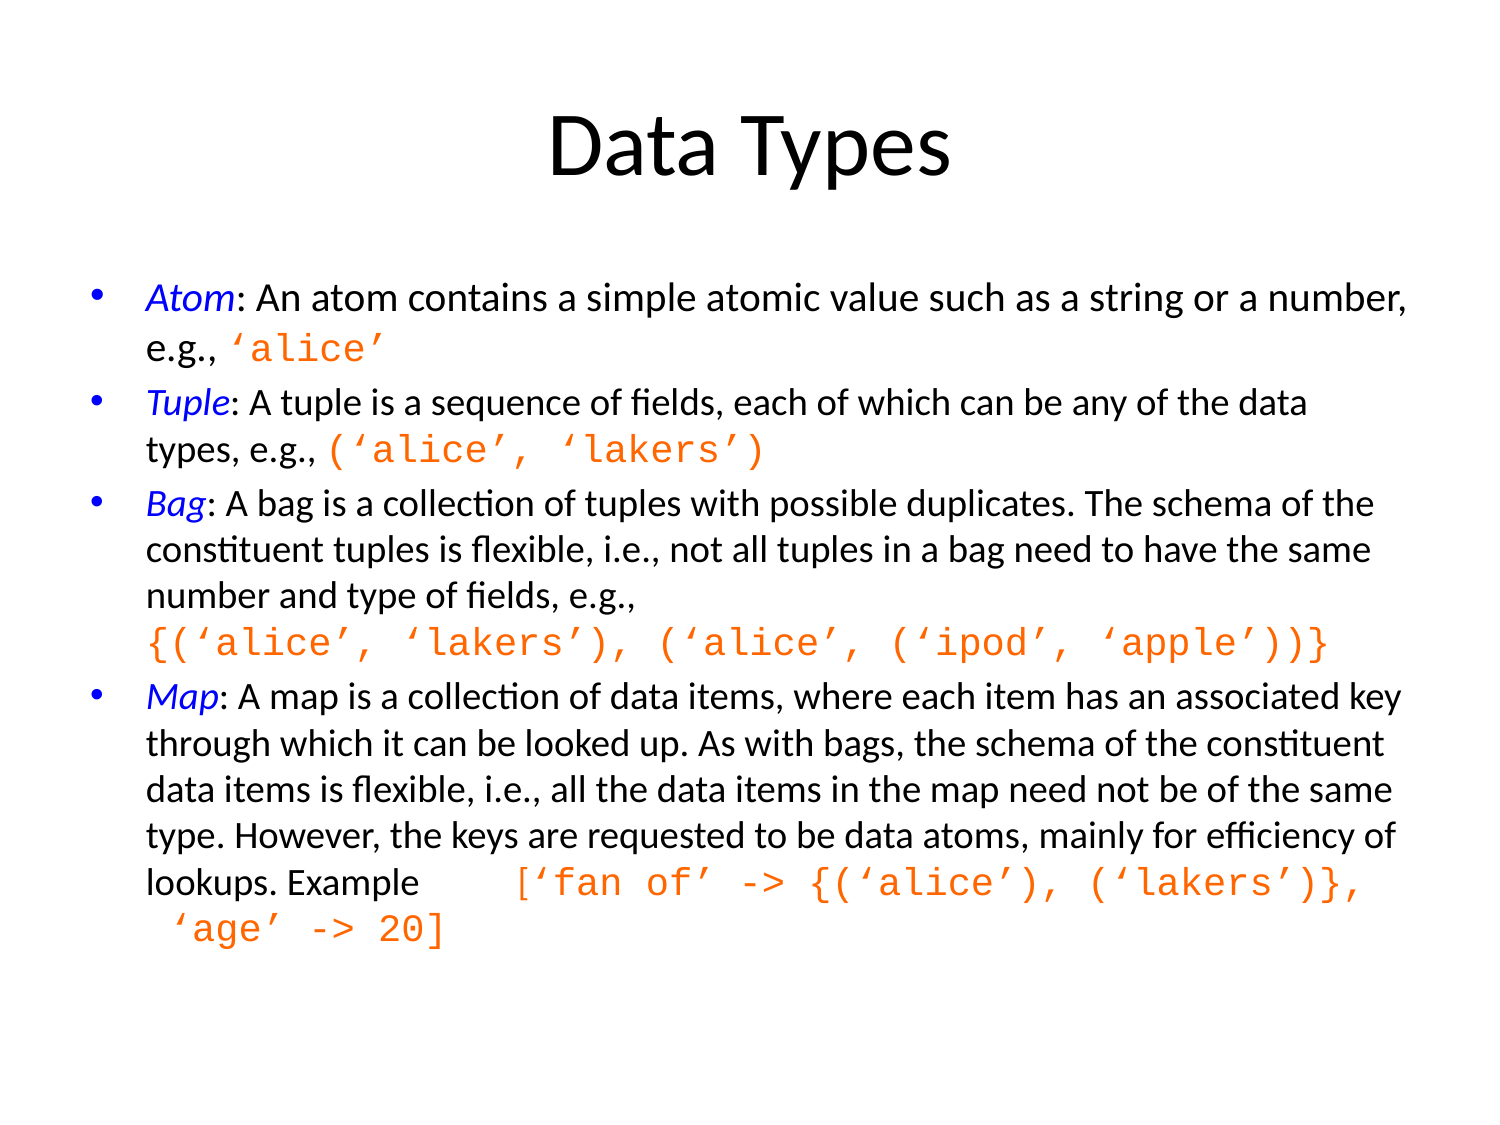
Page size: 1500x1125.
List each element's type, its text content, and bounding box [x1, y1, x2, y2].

list Atom: An atom contains a simple atomic value such as a string or a number, e.g., ‘alice’ Tuple: A tuple is a sequence of fields, each of which can be any of the data types, e.g., (‘alice’, ‘lakers’) Bag: A bag is a collection of tuples with possible duplicates. The schema of the constituent tuples is flexible, i.e., not all tuples in a bag need to have the same number and type of fields, e.g., {(‘alice’, ‘lakers’), (‘alice’, (‘ipod’, ‘apple’))} Map: A map is a collection of data items, where each item has an associated key through which it can be looked up. As with bags, the schema of the constituent data items is flexible, i.e., all the data items in the map need not be of the same type. However, the keys are requested to be data atoms, mainly for efficiency of lookups. Example [‘fan of’ -> {(‘alice’), (‘lakers’)}, ‘age’ -> 20] [75, 262, 1425, 1005]
title Data Types [75, 45, 1425, 233]
